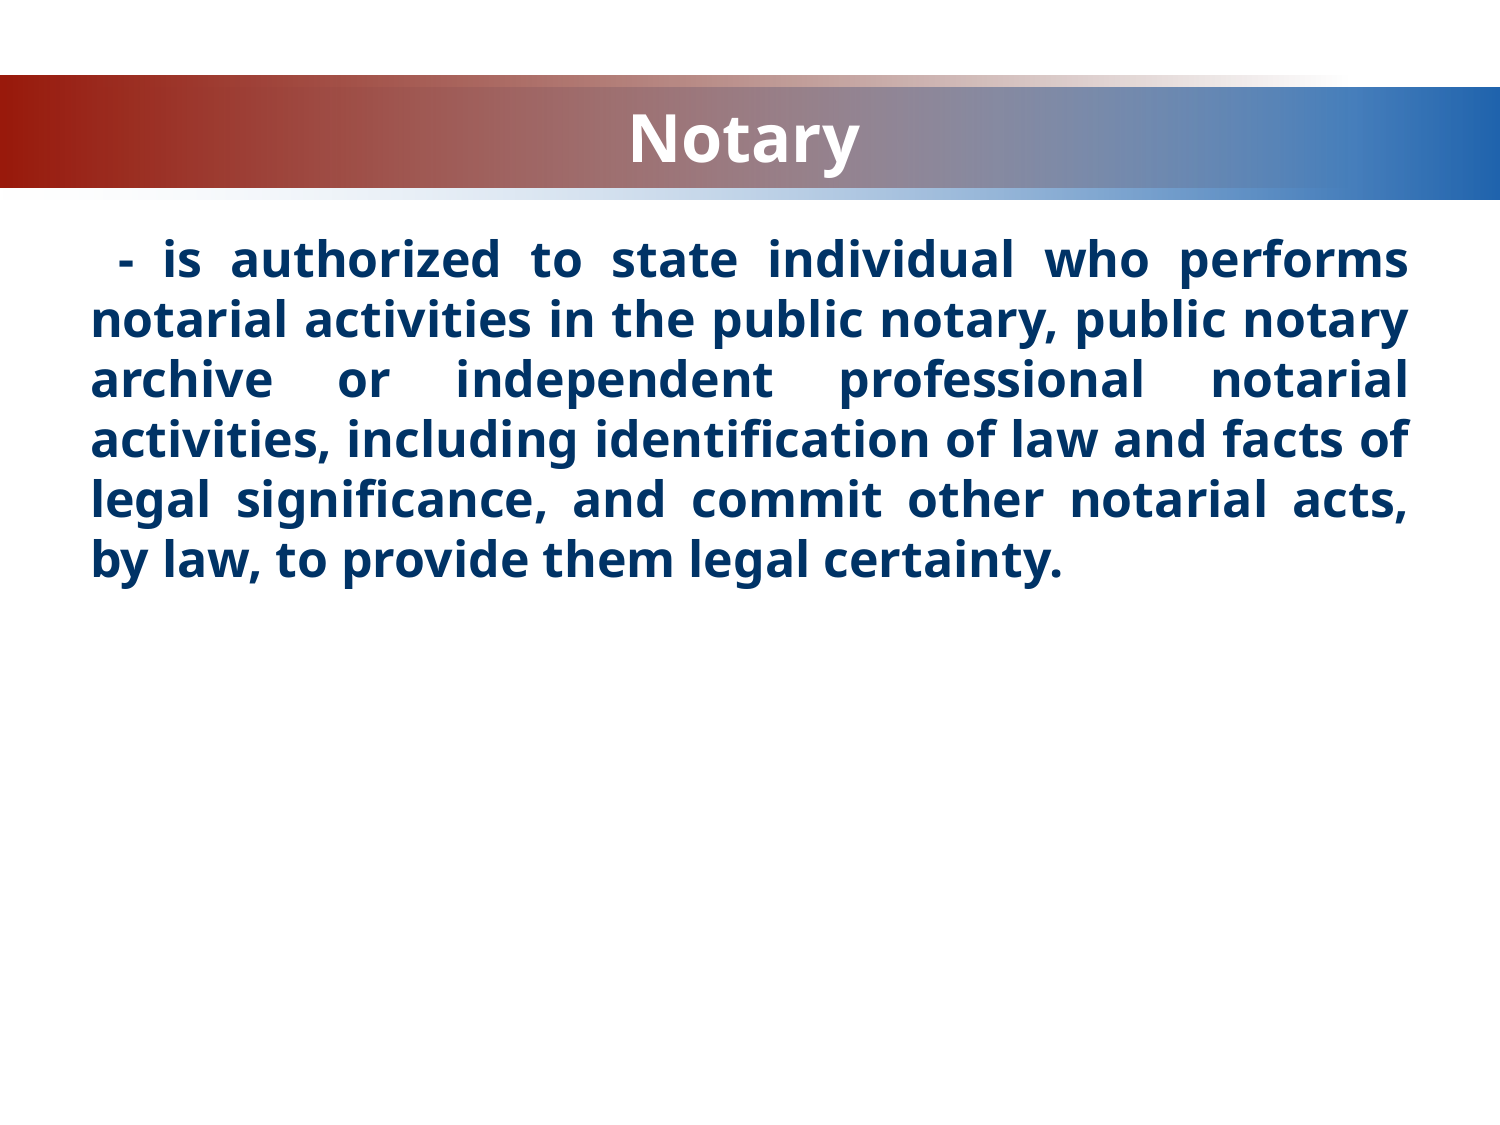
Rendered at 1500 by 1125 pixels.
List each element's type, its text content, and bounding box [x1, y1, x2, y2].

list - is authorized to state individual who performs notarial activities in the public notary, public notary archive or independent professional notarial activities, including identification of law and facts of legal significance, and commit other notarial acts, by law, to provide them legal certainty. [75, 219, 1425, 1055]
title Notary [137, 89, 1350, 183]
